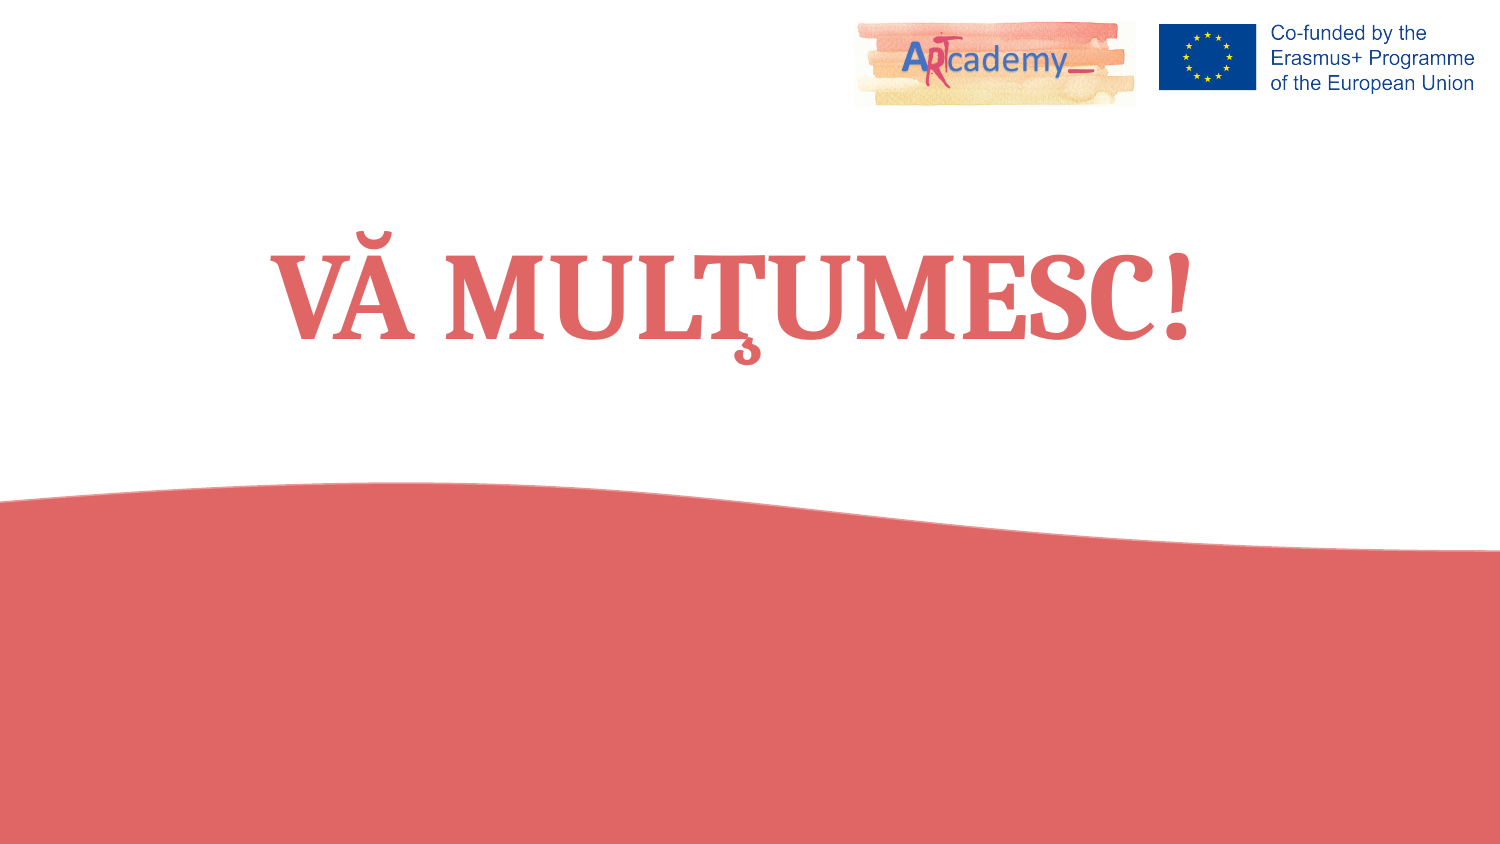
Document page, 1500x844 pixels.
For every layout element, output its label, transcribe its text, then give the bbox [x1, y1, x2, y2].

title VĂ MULŢUMESC! [150, 200, 1322, 275]
picture [854, 2, 1137, 138]
text_box [0, 483, 1500, 844]
picture [1158, 24, 1474, 94]
